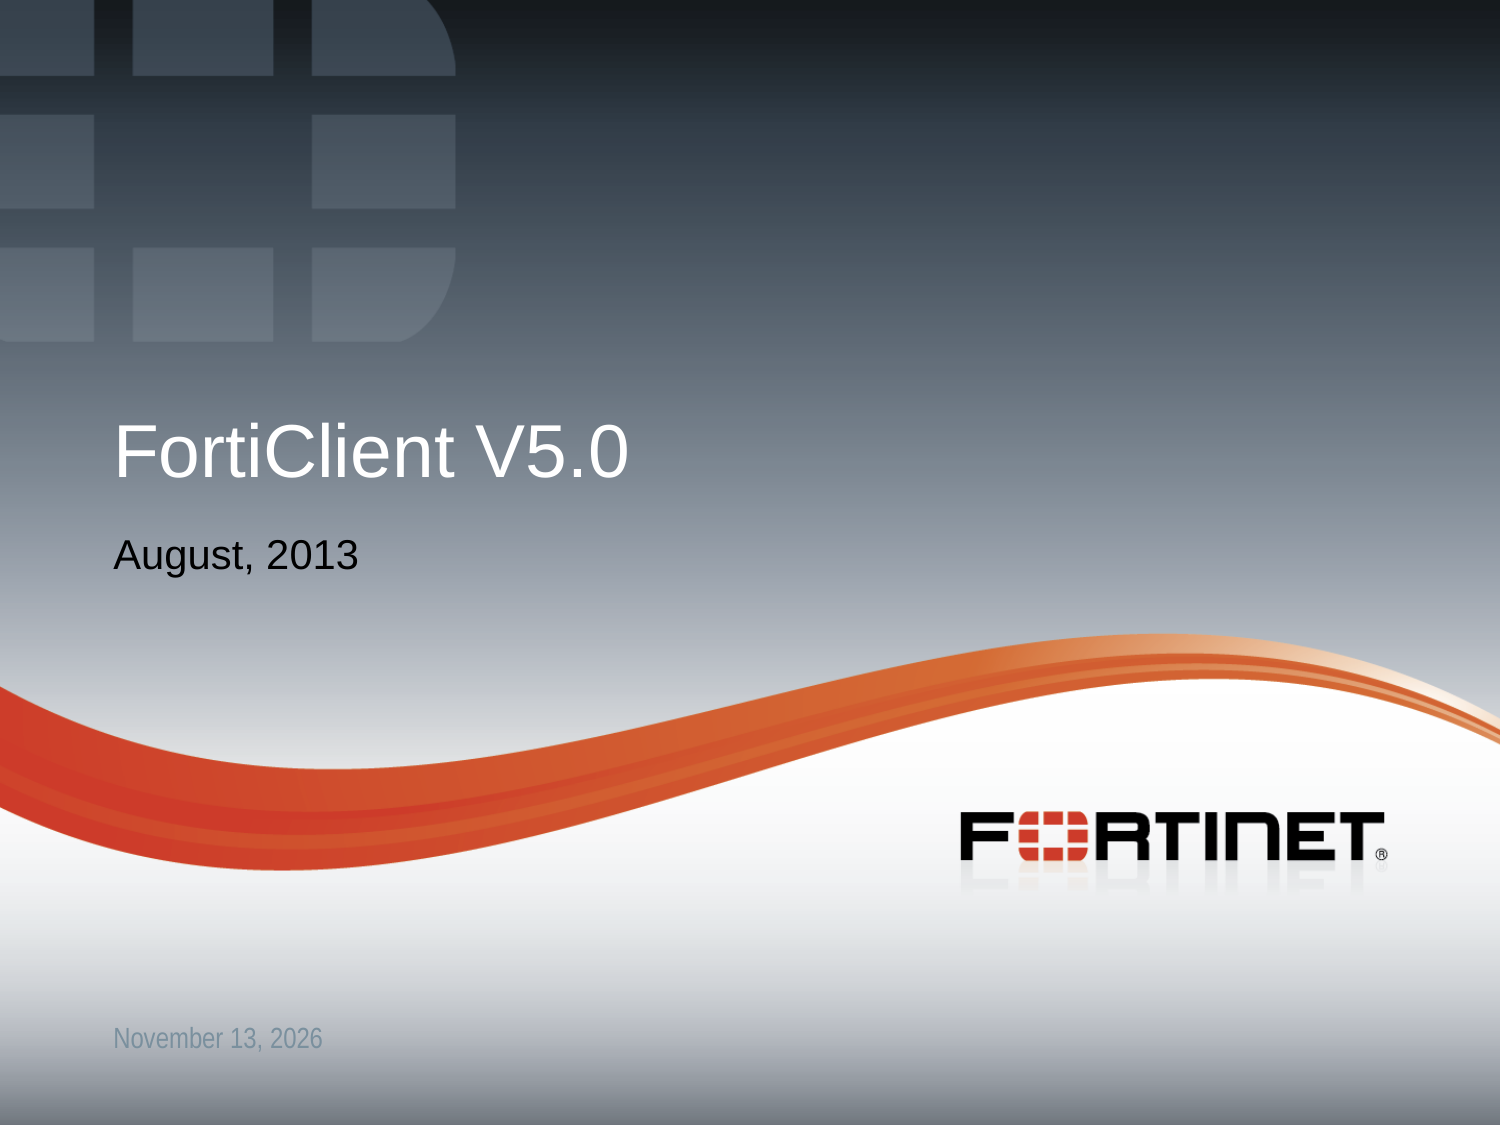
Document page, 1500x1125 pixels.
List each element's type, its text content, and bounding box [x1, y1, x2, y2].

title FortiClient V5.0 [113, 251, 1426, 493]
subtitle August, 2013 [113, 527, 1426, 665]
picture [0, 0, 1500, 1125]
